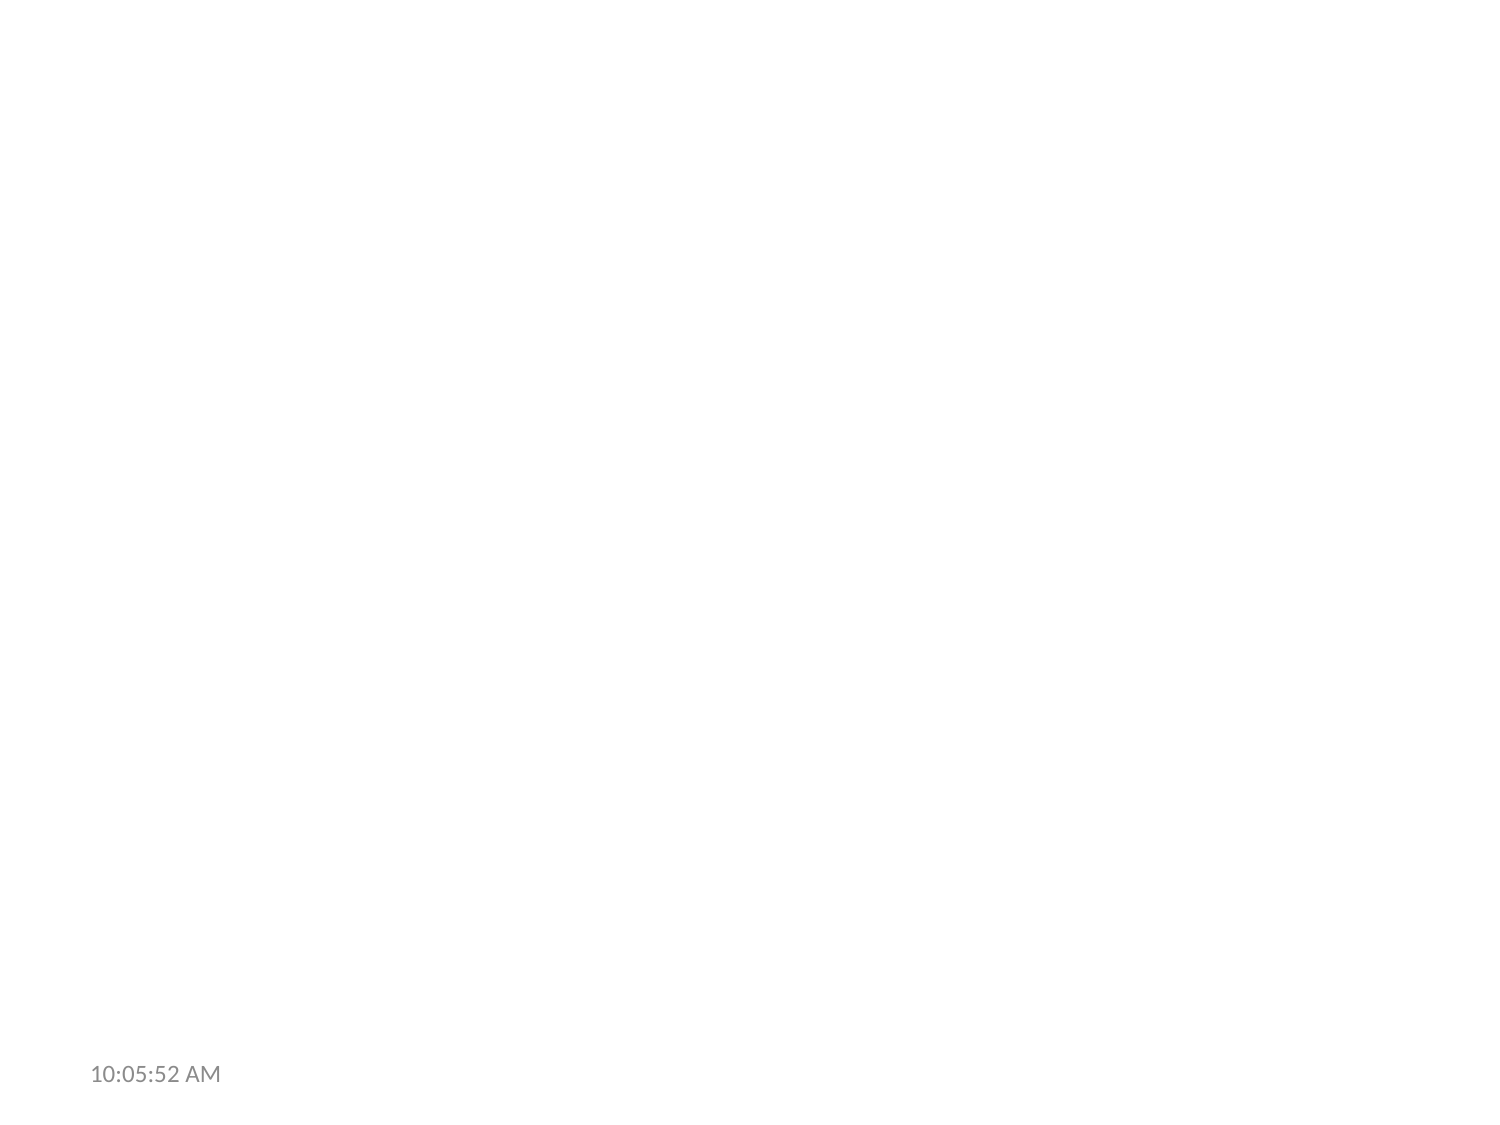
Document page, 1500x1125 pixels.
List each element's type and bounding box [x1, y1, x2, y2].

slide_number [75, 1042, 425, 1103]
